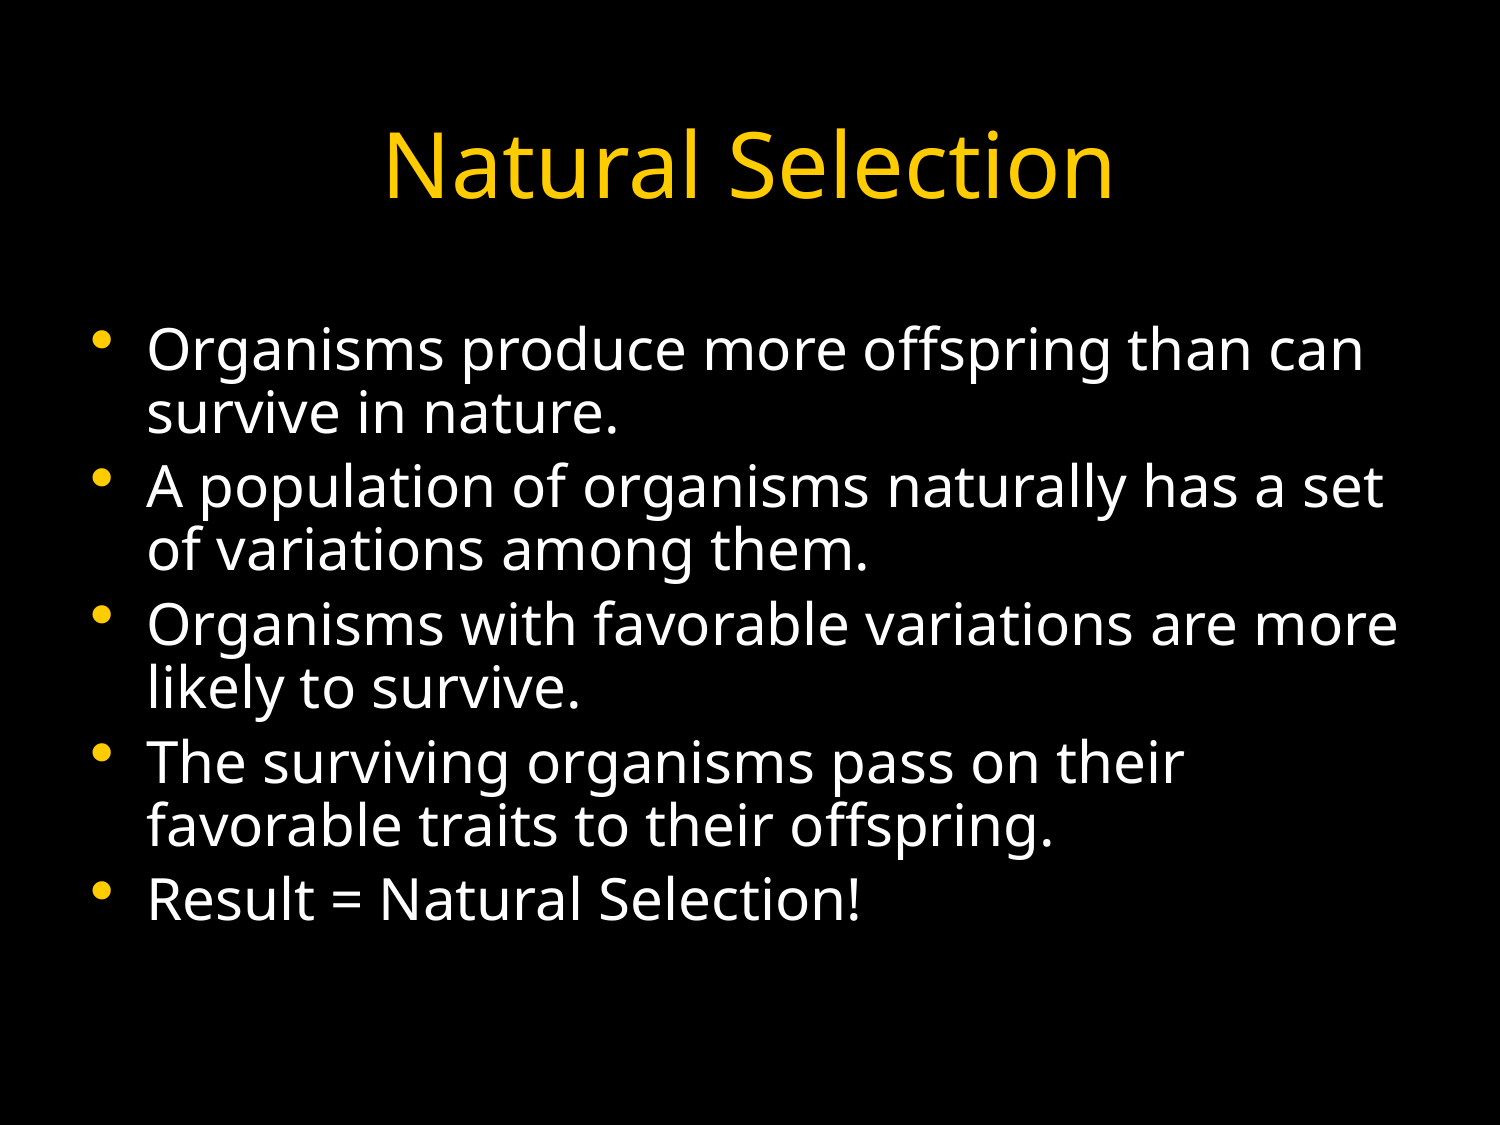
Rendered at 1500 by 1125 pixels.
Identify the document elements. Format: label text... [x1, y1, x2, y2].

list Organisms produce more offspring than can survive in nature. A population of organisms naturally has a set of variations among them. Organisms with favorable variations are more likely to survive. The surviving organisms pass on their favorable traits to their offspring. Result = Natural Selection! [74, 312, 1426, 988]
title Natural Selection [74, 47, 1426, 276]
